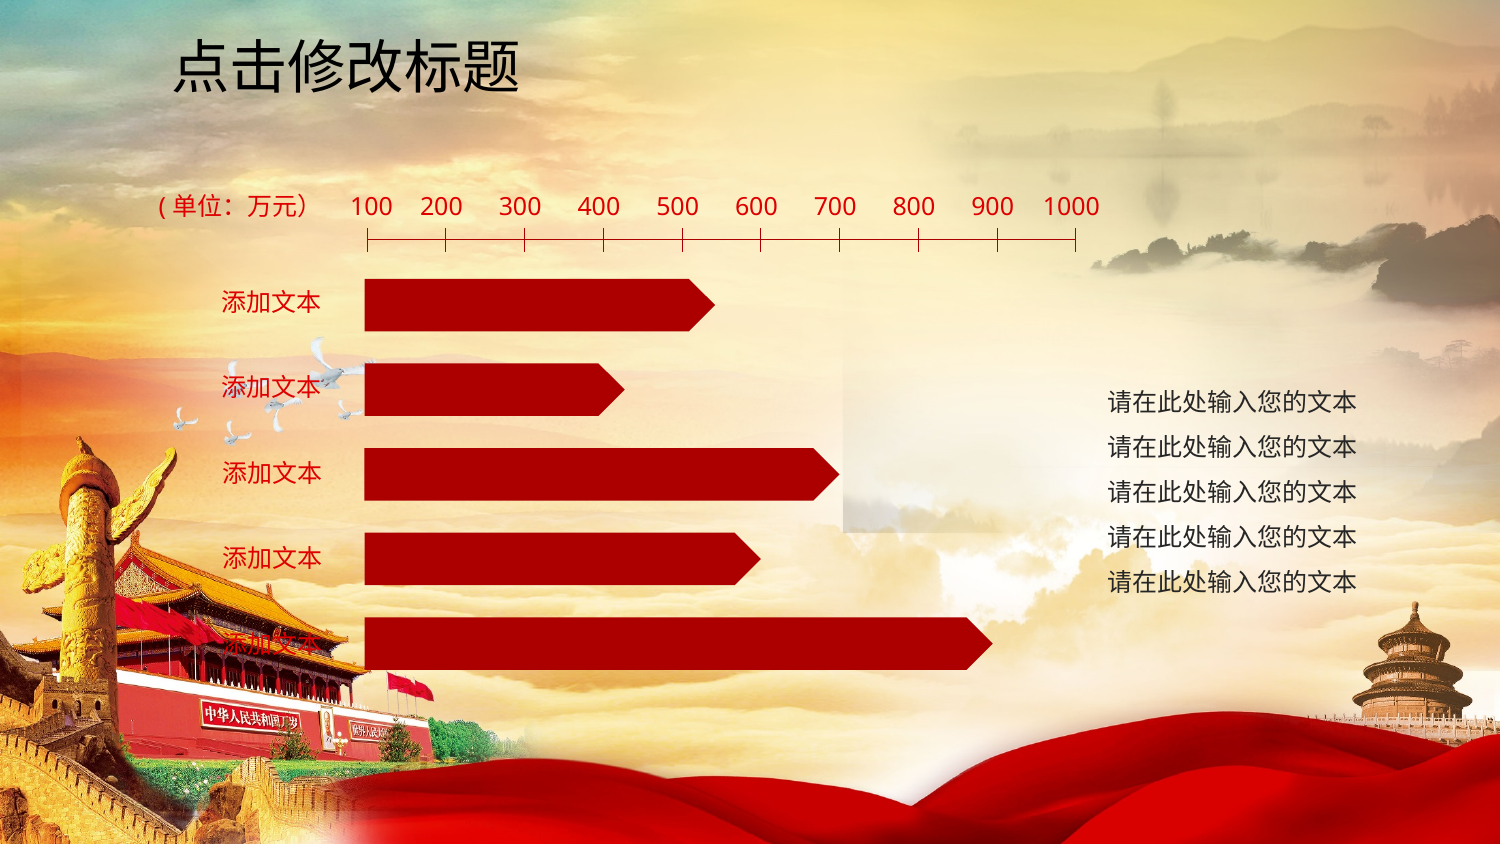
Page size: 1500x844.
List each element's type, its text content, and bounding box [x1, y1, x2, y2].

text_box [363, 277, 717, 333]
text_box 400 [562, 182, 636, 228]
text_box 添加文本 [207, 535, 457, 581]
text_box 300 [484, 182, 557, 228]
text_box [363, 531, 763, 587]
text_box [363, 362, 627, 417]
text_box 添加文本 [207, 449, 432, 495]
text_box 点击修改标题 [156, 22, 573, 108]
text_box 900 [956, 182, 1028, 228]
text_box 添加文本 [207, 620, 457, 666]
text_box 请在此处输入您的文本请在此处输入您的文本请在此处输入您的文本请在此处输入您的文本 请在此处输入您的文本 [1092, 364, 1381, 604]
picture [0, 0, 1500, 844]
text_box 600 [720, 182, 793, 228]
text_box 200 [405, 182, 478, 228]
text_box [363, 616, 995, 671]
text_box 1000 [1028, 182, 1115, 228]
text_box 添加文本 [207, 364, 408, 409]
text_box 800 [877, 182, 951, 228]
text_box 500 [641, 182, 714, 228]
text_box [363, 447, 841, 502]
text_box 700 [799, 182, 872, 228]
text_box 添加文本 [207, 278, 408, 324]
text_box (单位：万元） 100 [143, 182, 405, 228]
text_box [367, 228, 1076, 252]
